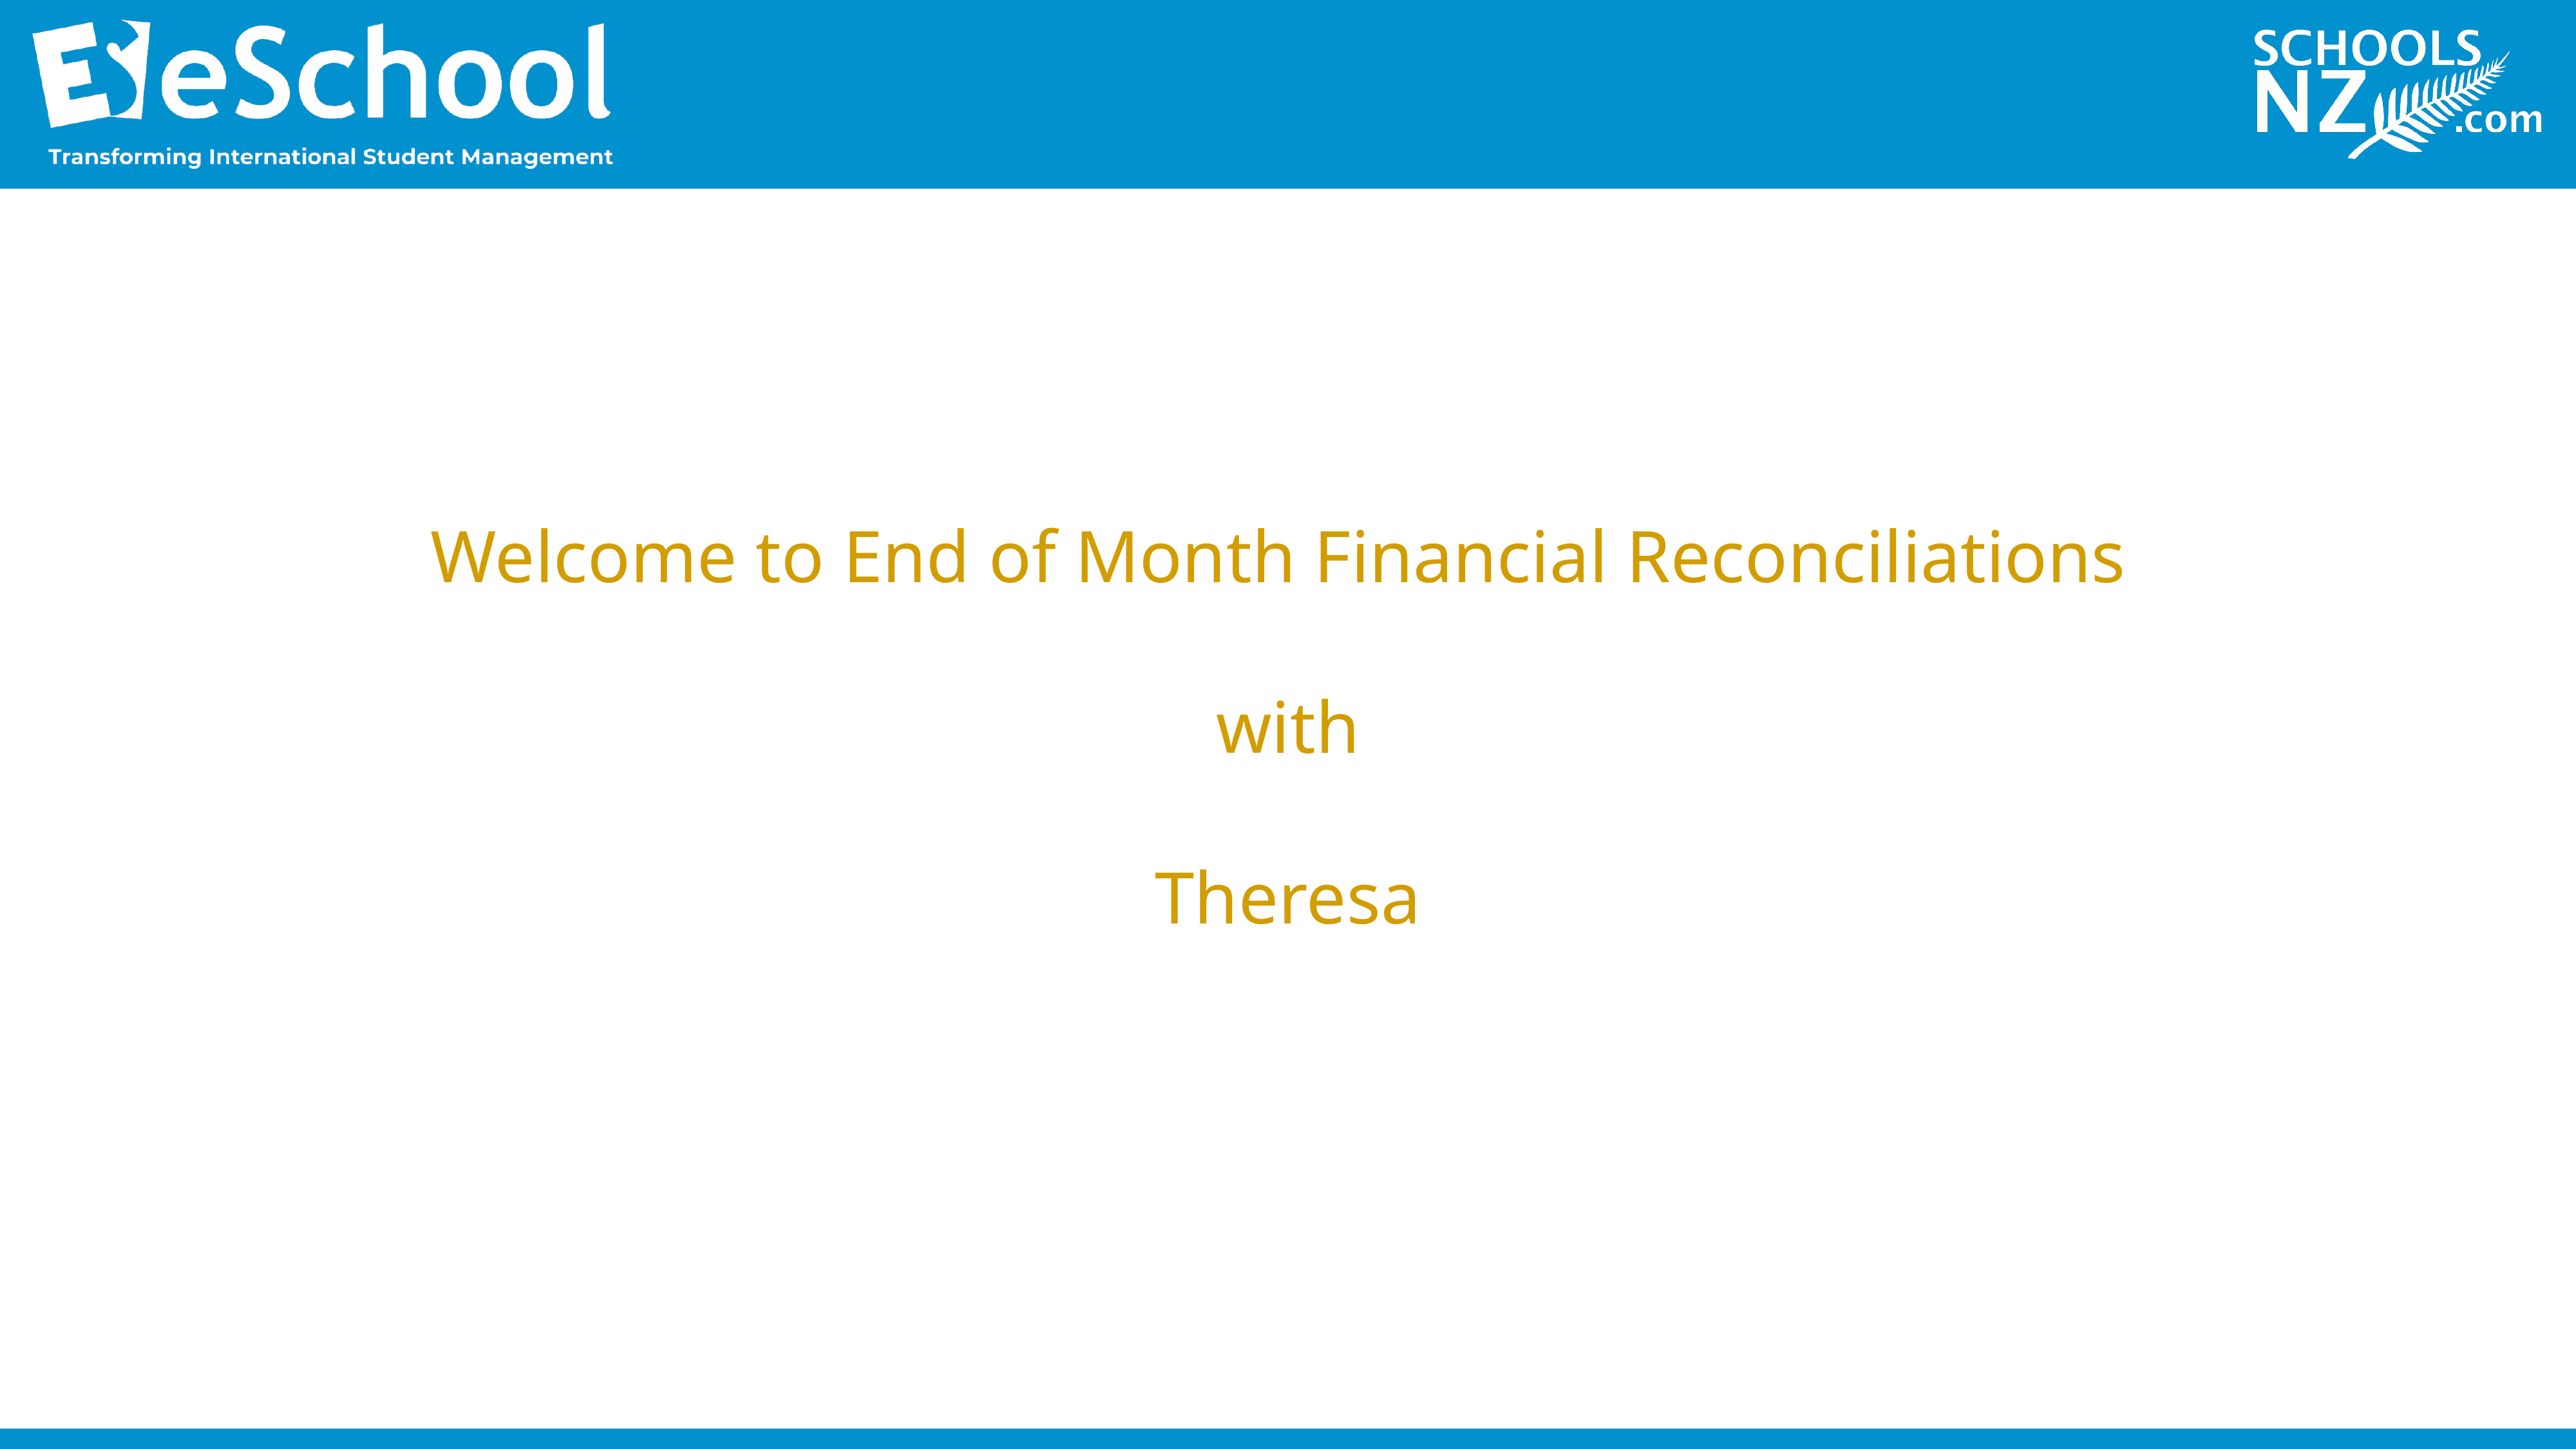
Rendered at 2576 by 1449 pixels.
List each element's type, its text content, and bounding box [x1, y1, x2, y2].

picture [2282, 30, 2311, 66]
picture [482, 153, 493, 164]
picture [605, 151, 612, 164]
picture [236, 26, 290, 118]
picture [510, 51, 573, 118]
picture [241, 153, 252, 164]
picture [72, 153, 82, 164]
picture [144, 153, 164, 164]
picture [2466, 111, 2481, 132]
picture [338, 153, 348, 164]
picture [323, 153, 335, 164]
picture [540, 153, 551, 164]
picture [365, 149, 375, 164]
picture [402, 148, 415, 164]
picture [299, 51, 354, 118]
picture [100, 153, 109, 164]
picture [2486, 111, 2506, 132]
picture [368, 24, 426, 117]
picture [576, 153, 588, 164]
picture [2257, 70, 2307, 132]
picture [446, 151, 453, 164]
picture [431, 153, 443, 164]
picture [189, 153, 200, 168]
picture [162, 51, 226, 118]
picture [211, 149, 214, 164]
picture [2391, 30, 2425, 66]
picture [49, 149, 61, 164]
picture [256, 153, 262, 164]
picture [439, 51, 502, 118]
picture [167, 153, 170, 164]
picture [2512, 111, 2541, 131]
picture [33, 21, 150, 128]
picture [135, 153, 142, 164]
text_box Welcome to End of Month Financial Reconciliations with Theresa [201, 504, 2375, 945]
picture [2432, 31, 2454, 64]
picture [511, 153, 521, 164]
picture [174, 153, 185, 164]
picture [2501, 57, 2506, 62]
picture [292, 151, 300, 164]
picture [309, 153, 321, 164]
picture [377, 151, 385, 164]
picture [86, 153, 98, 164]
picture [303, 153, 306, 164]
picture [524, 153, 537, 168]
picture [463, 149, 479, 164]
picture [265, 153, 276, 164]
picture [64, 153, 70, 164]
picture [232, 151, 239, 164]
picture [111, 148, 119, 164]
picture [2320, 70, 2365, 132]
picture [2349, 62, 2502, 158]
picture [352, 148, 355, 164]
picture [120, 153, 133, 164]
picture [591, 153, 602, 164]
picture [2318, 31, 2345, 64]
picture [279, 153, 290, 164]
picture [418, 153, 428, 164]
picture [2457, 126, 2461, 131]
picture [388, 153, 399, 164]
picture [218, 153, 229, 164]
picture [2255, 30, 2277, 66]
picture [2353, 30, 2387, 66]
picture [589, 24, 610, 118]
picture [497, 153, 508, 164]
picture [554, 153, 574, 164]
picture [2458, 30, 2480, 66]
